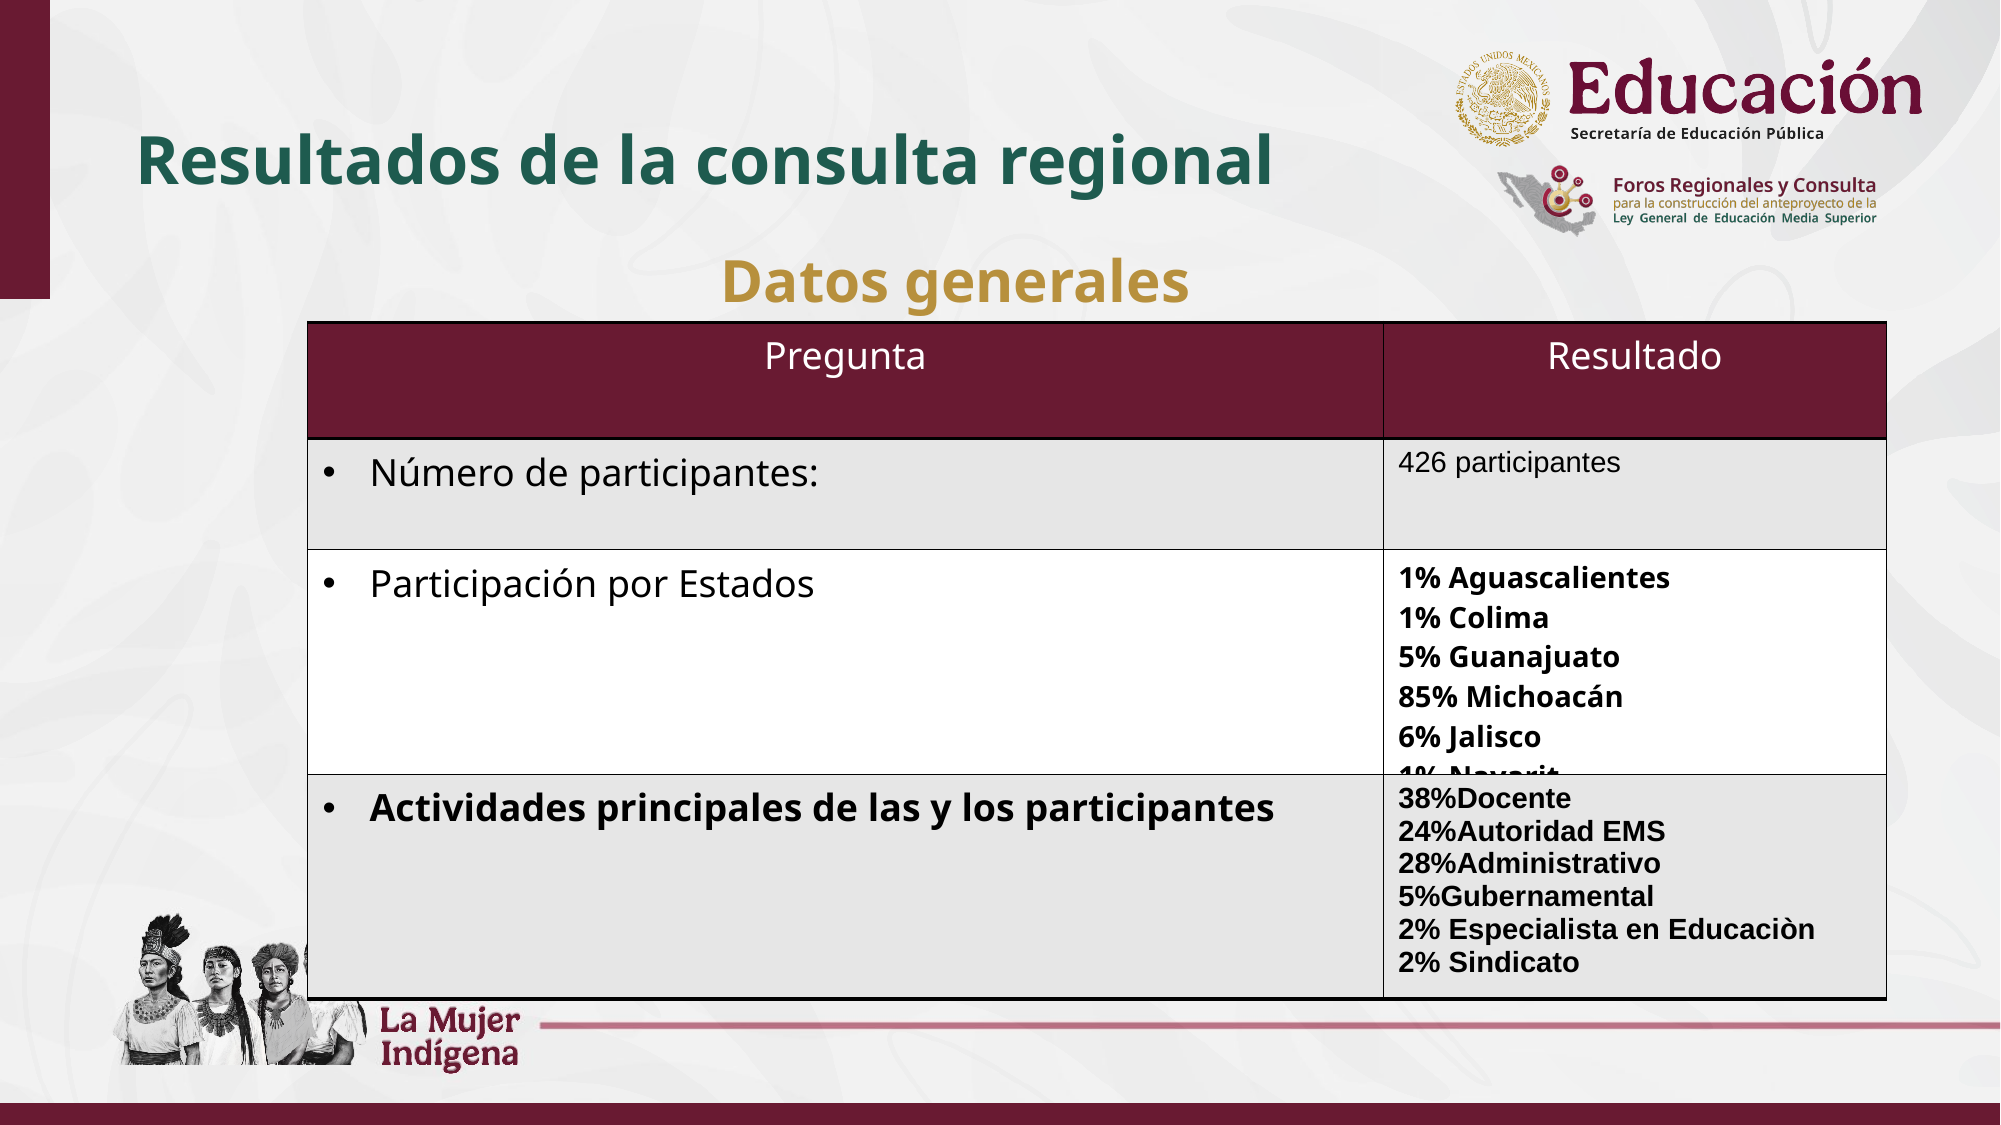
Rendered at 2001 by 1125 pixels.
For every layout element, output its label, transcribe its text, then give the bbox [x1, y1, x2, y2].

picture [0, 0, 2001, 1125]
table_cell 1% Aguascalientes 1% Colima 5% Guanajuato 85% Michoacán 6% Jalisco 1% Nayarit [1384, 550, 1886, 774]
table_cell 426 participantes [1384, 440, 1886, 549]
table_cell Participación por Estados [308, 550, 1383, 774]
text_box Datos generales [455, 236, 1456, 322]
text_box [1455, 51, 1922, 237]
table_cell 38%Docente 24%Autoridad EMS 28%Administrativo 5%Gubernamental 2% Especialista en Educaciòn 2% Sindicato [1384, 775, 1886, 997]
table_header Pregunta [308, 324, 1383, 437]
table_header Resultado [1384, 324, 1886, 437]
table_cell Número de participantes: [308, 440, 1383, 549]
table_cell Actividades principales de las y los participantes [308, 775, 1383, 997]
text_box Resultados de la consulta regional [120, 110, 1327, 206]
